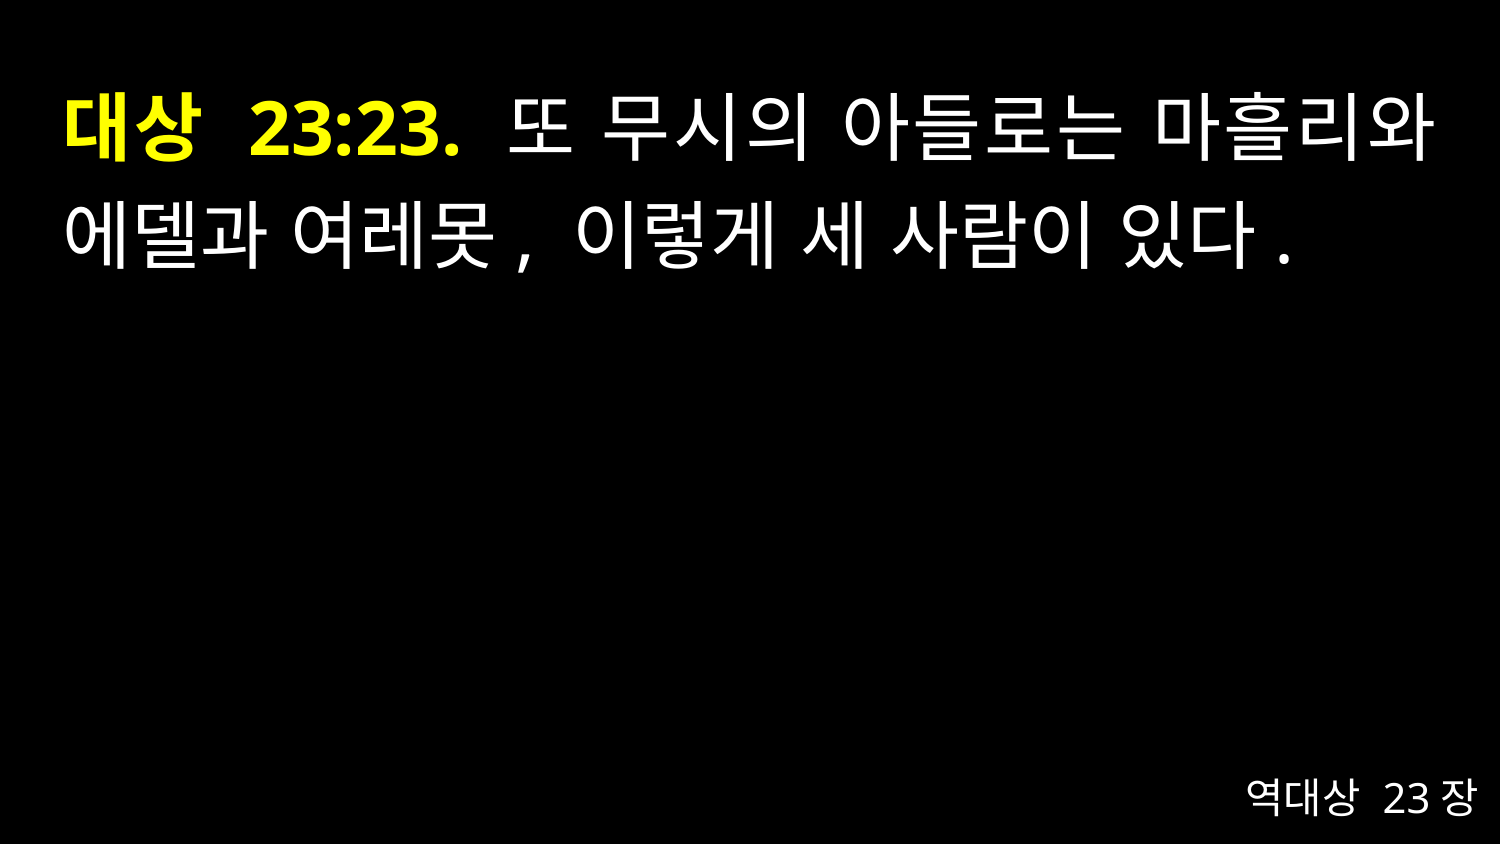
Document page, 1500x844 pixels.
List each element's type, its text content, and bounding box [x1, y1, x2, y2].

title 대상 23:23. 또 무시의 아들로는 마흘리와 에델과 여레못, 이렇게 세 사람이 있다. [0, 0, 1500, 844]
subtitle 역대상 23장 [916, 770, 1500, 844]
